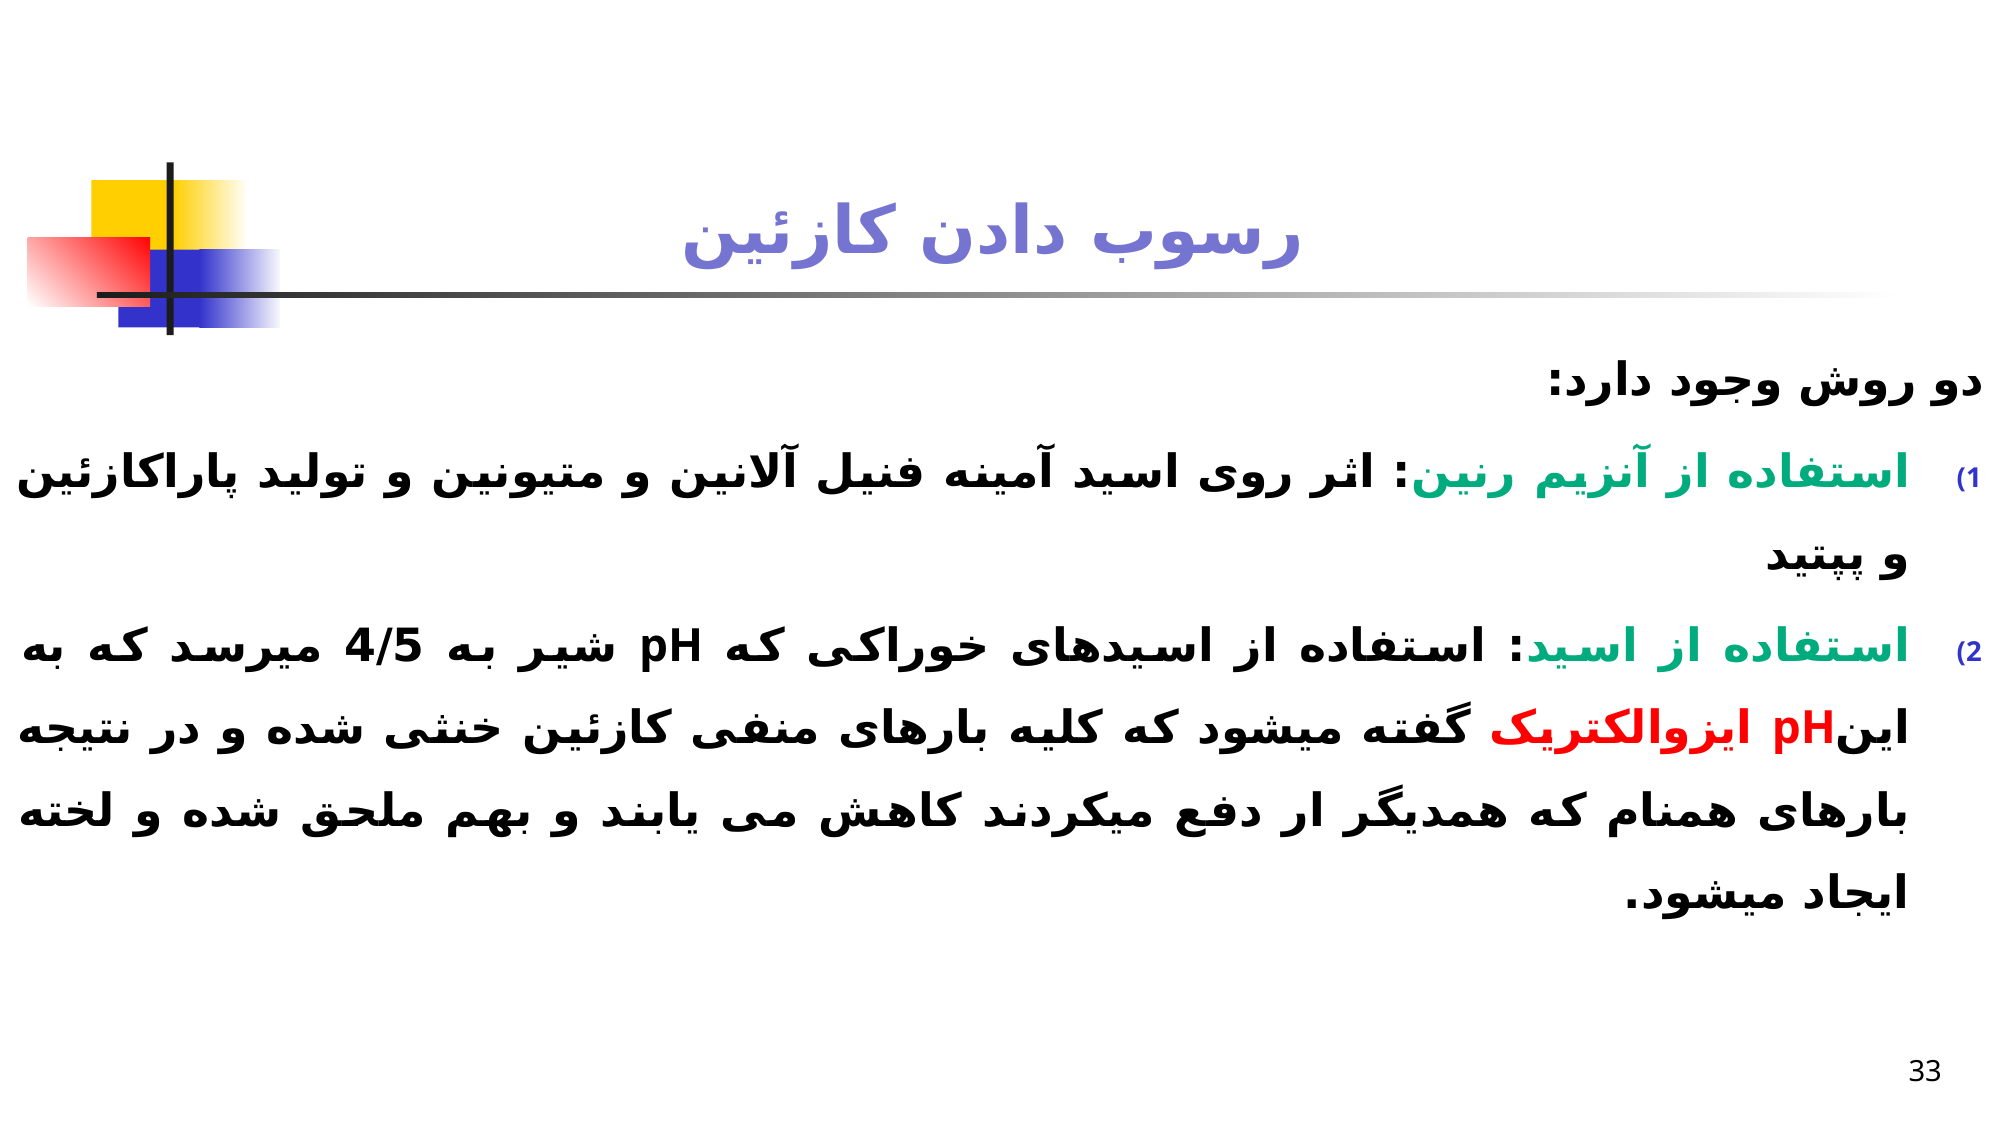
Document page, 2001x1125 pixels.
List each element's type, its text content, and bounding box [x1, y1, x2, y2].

list دو روش وجود دارد: استفاده از آنزیم رنین: اثر روی اسید آمینه فنیل آلانین و متیونین و تولید پاراکازئین و پپتید استفاده از اسید: استفاده از اسیدهای خوراکی که pH شیر به 4/5 میرسد که به اینpH ایزوالکتریک گفته میشود که کلیه بارهای منفی کازئین خنثی شده و در نتیجه بارهای همنام که همدیگر ار دفع میکردند کاهش می یابند و بهم ملحق شده و لخته ایجاد میشود. [0, 314, 2000, 1125]
title رسوب دادن کازئین [140, 34, 1846, 275]
